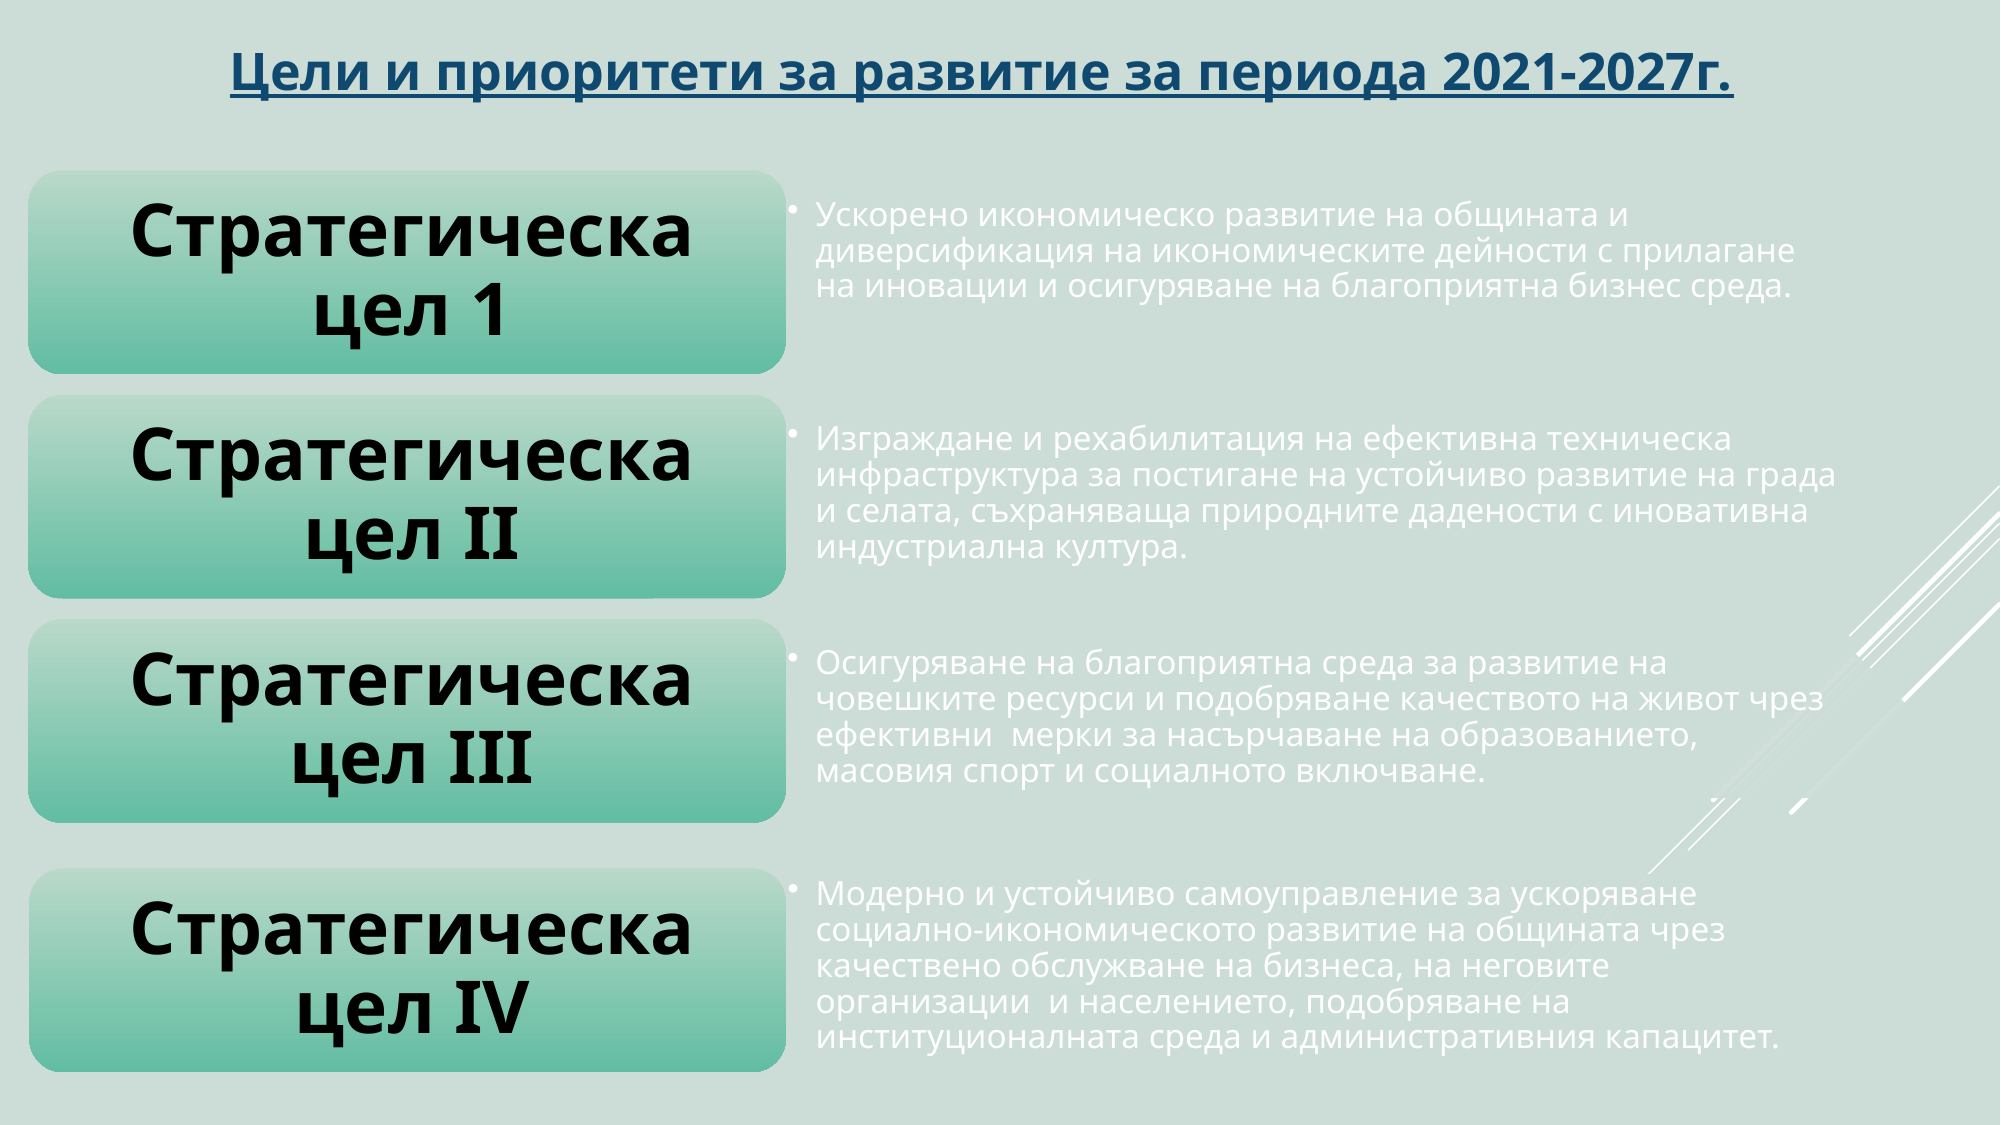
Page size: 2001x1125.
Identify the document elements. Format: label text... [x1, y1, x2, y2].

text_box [28, 169, 1922, 1098]
list Цели и приоритети за развитие за периода 2021-2027г. [214, 0, 1769, 139]
